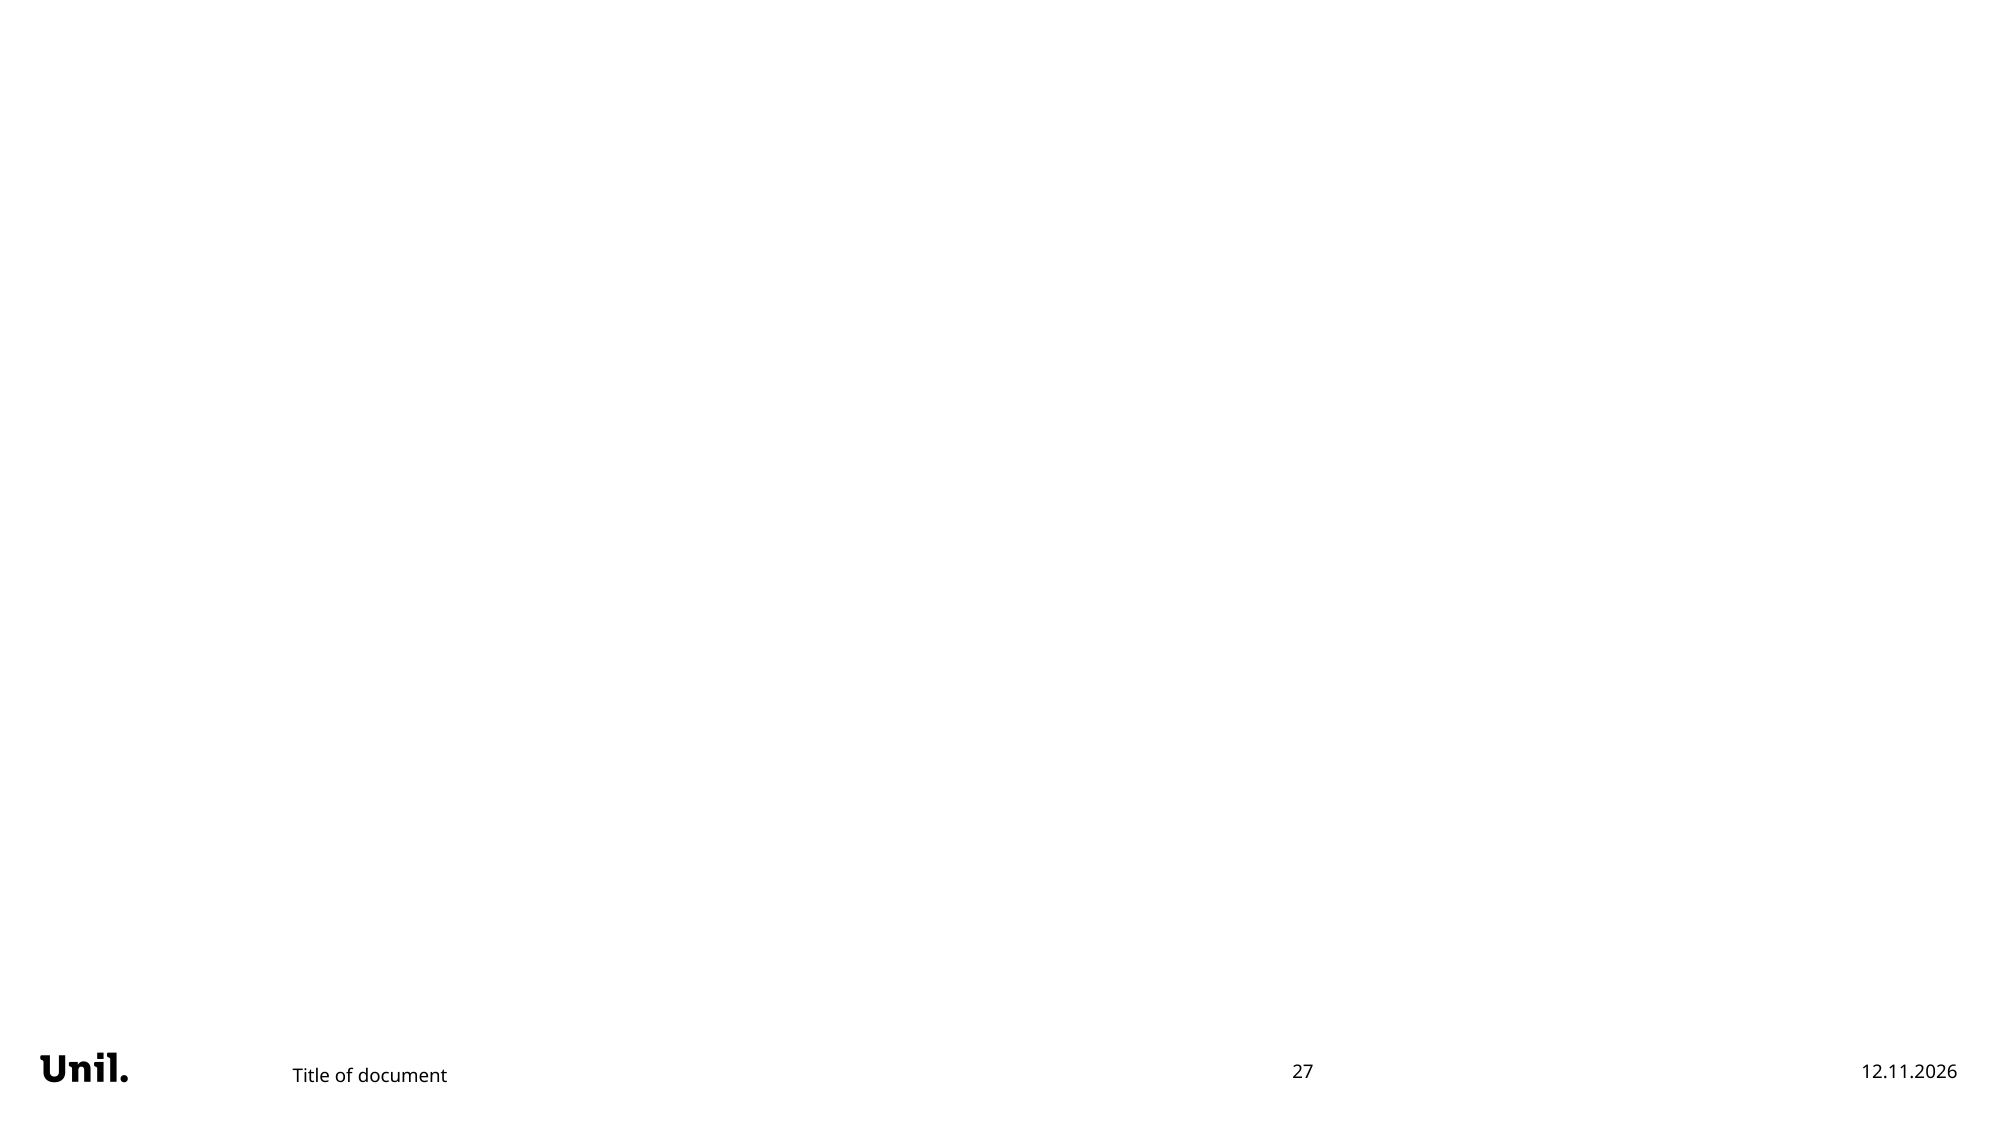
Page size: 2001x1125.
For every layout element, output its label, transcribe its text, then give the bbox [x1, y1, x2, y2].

slide_number 27 [1250, 1037, 1355, 1086]
footer Title of document [292, 1011, 1048, 1087]
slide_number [1789, 1026, 1958, 1086]
picture [27, 1042, 141, 1095]
